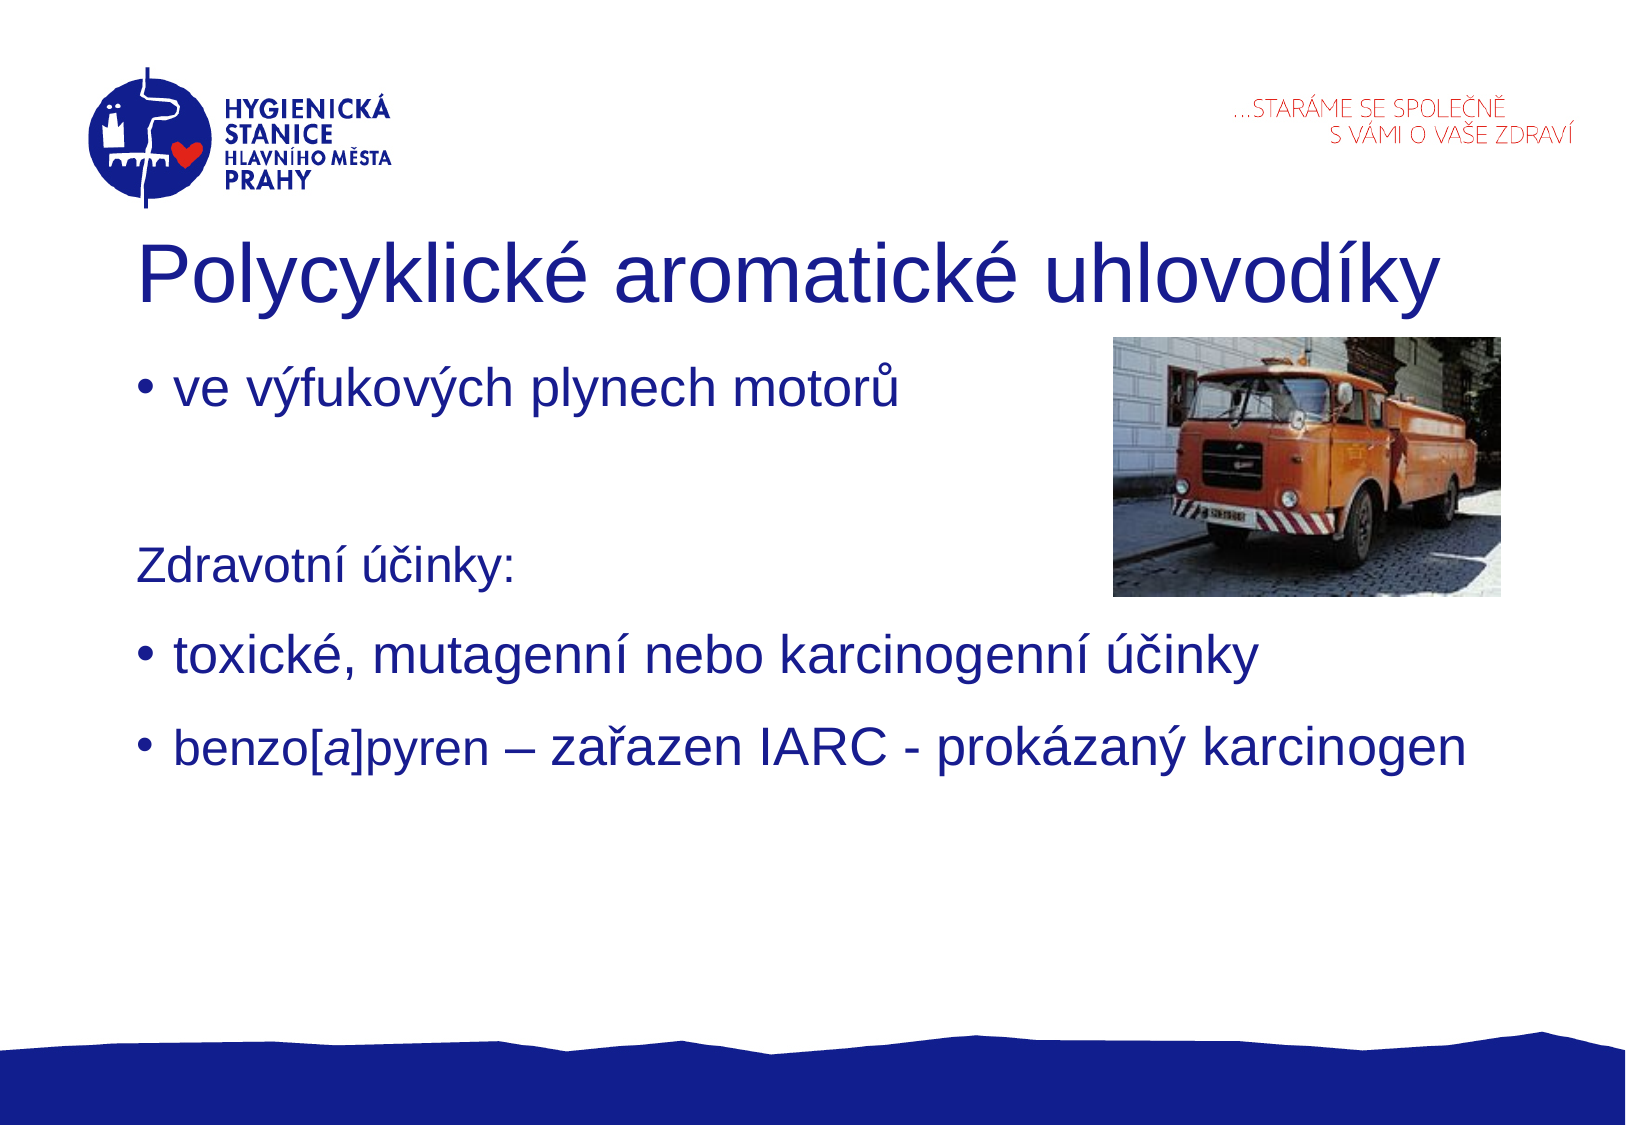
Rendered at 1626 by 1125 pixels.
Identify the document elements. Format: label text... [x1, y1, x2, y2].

title Polycyklické aromatické uhlovodíky [121, 166, 1523, 352]
list ve výfukových plynech motorů Zdravotní účinky: toxické, mutagenní nebo karcinogenní účinky benzo[a]pyren – zařazen IARC - prokázaný karcinogen [121, 352, 1543, 1010]
picture [0, 0, 1626, 1125]
